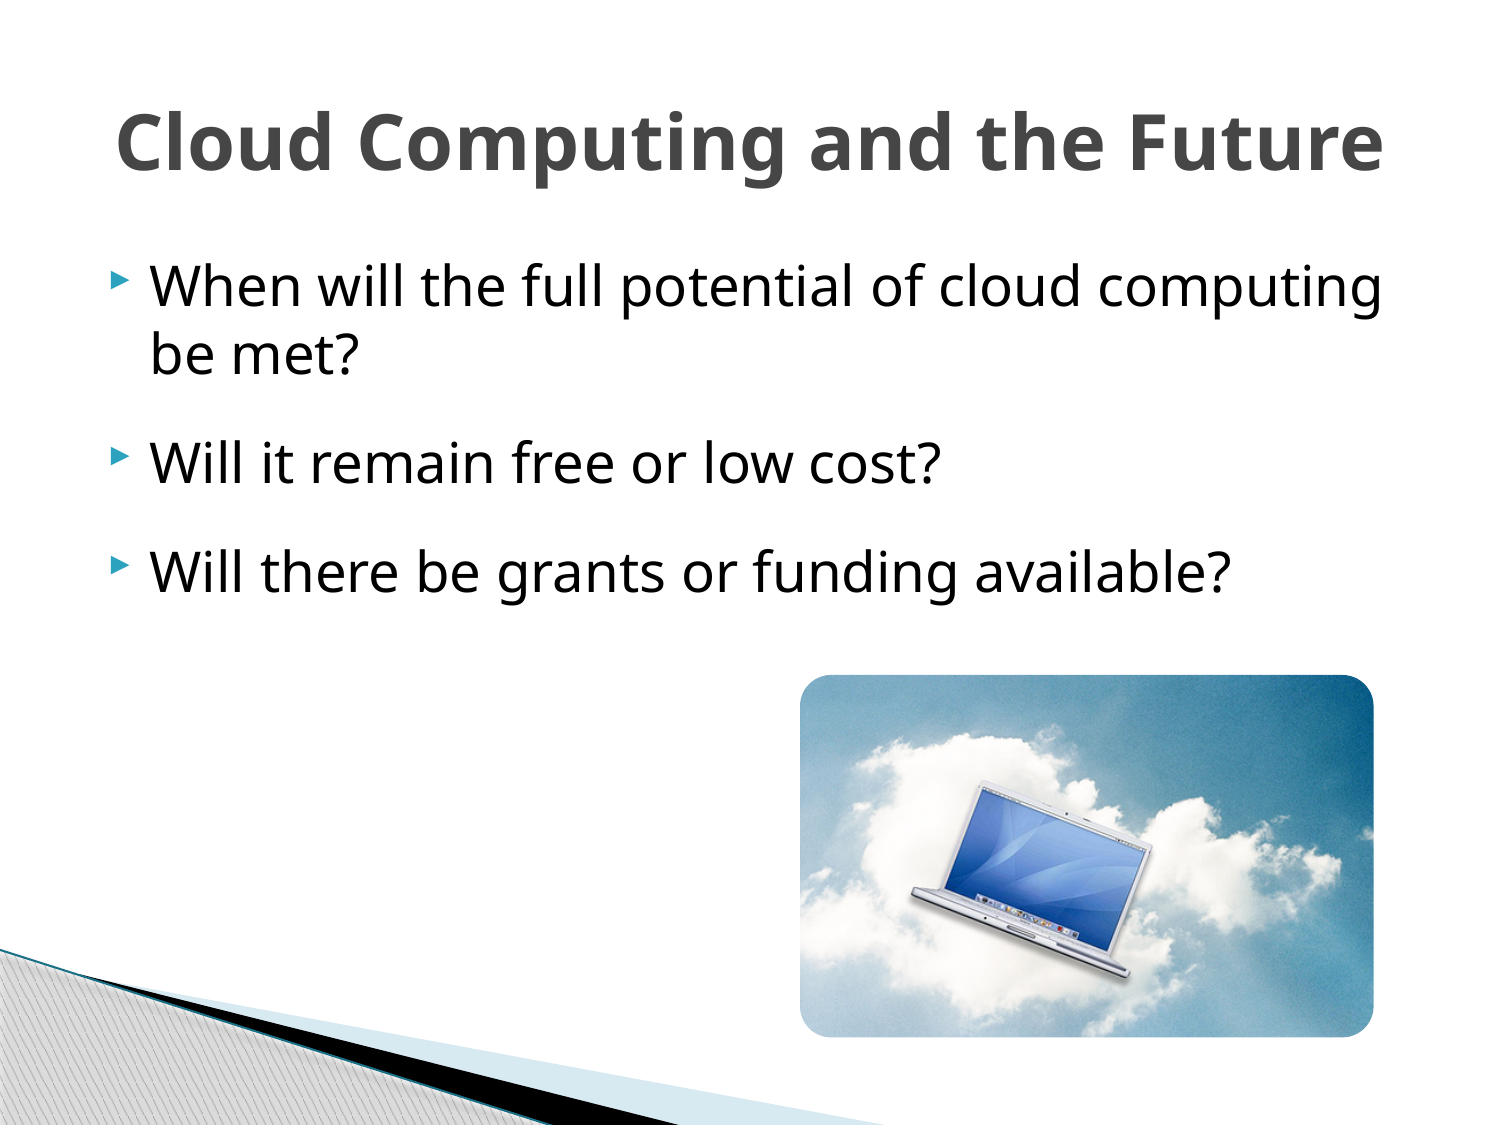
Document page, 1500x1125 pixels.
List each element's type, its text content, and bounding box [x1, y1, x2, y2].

title Cloud Computing and the Future [75, 45, 1425, 233]
list When will the full potential of cloud computing be met? Will it remain free or low cost? Will there be grants or funding available? [75, 243, 1425, 650]
picture [799, 674, 1374, 1038]
